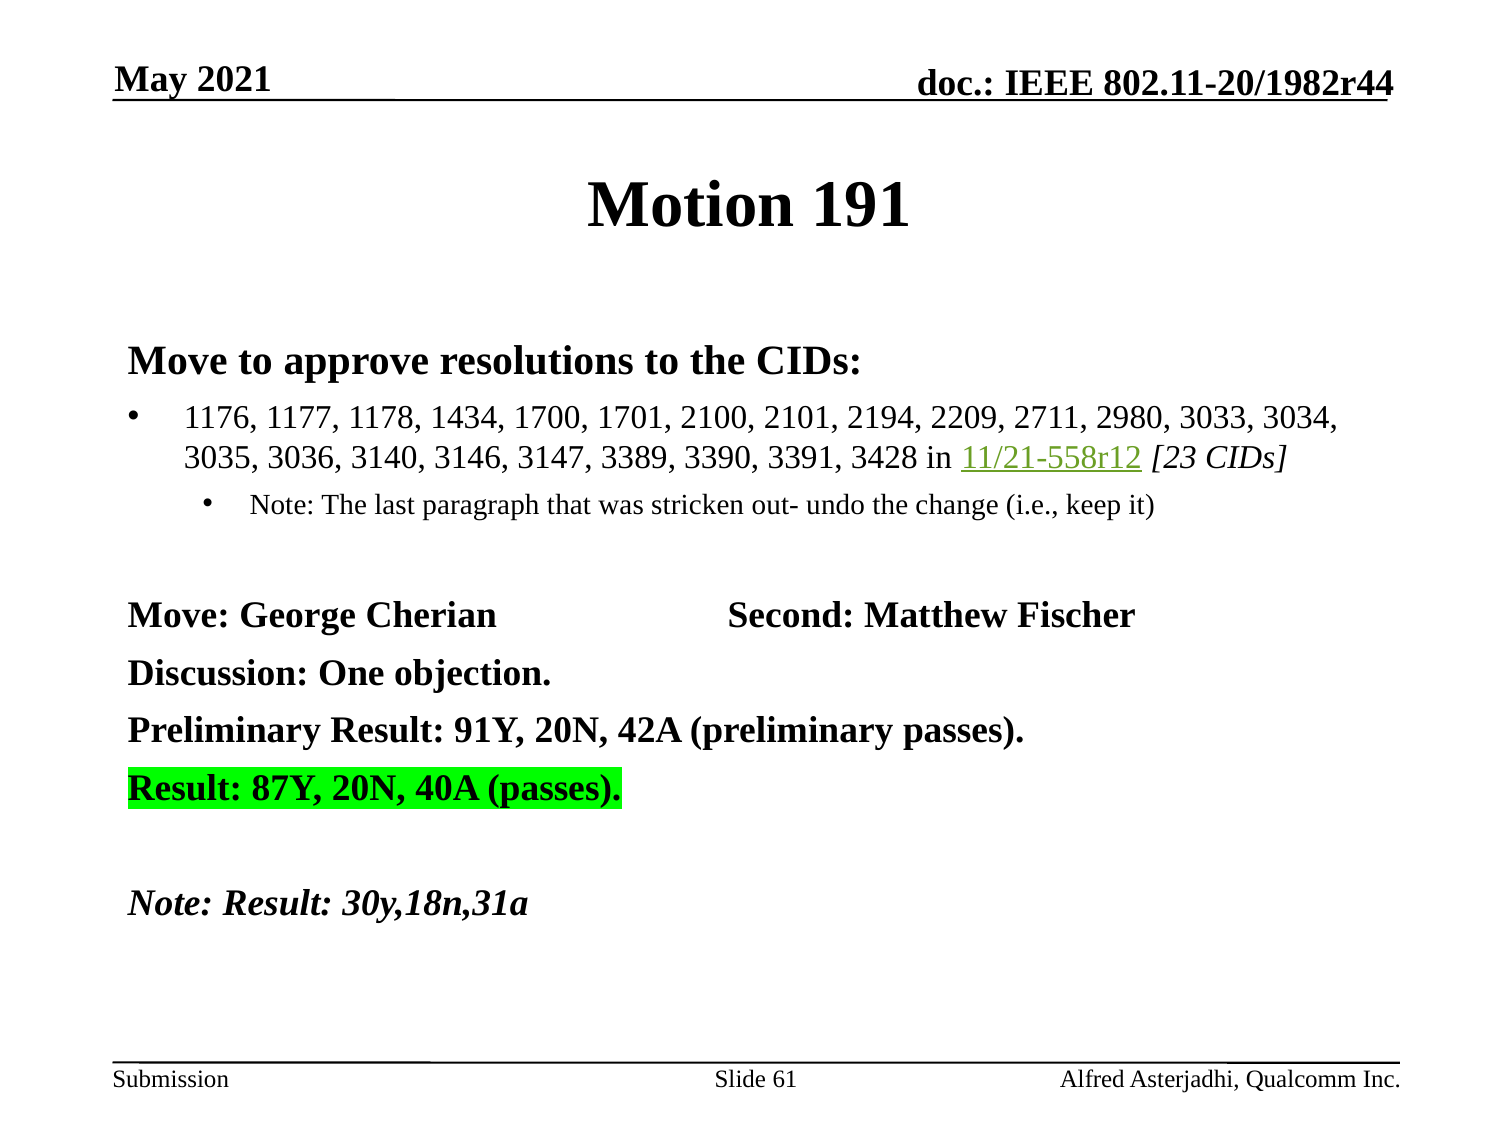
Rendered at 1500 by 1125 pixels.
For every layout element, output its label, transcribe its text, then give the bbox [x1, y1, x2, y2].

title Motion 191 [112, 112, 1388, 288]
footer Alfred Asterjadhi, Qualcomm Inc. [878, 1061, 1402, 1093]
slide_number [114, 54, 423, 100]
slide_number Slide 61 [712, 1061, 800, 1123]
list Move to approve resolutions to the CIDs: 1176, 1177, 1178, 1434, 1700, 1701, 2100, 2101, 2194, 2209, 2711, 2980, 3033, 3034, 3035, 3036, 3140, 3146, 3147, 3389, 3390, 3391, 3428 in 11/21-558r12 [23 CIDs] Note: The last paragraph that was stricken out- undo the change (i.e., keep it) Move: George Cherian Second: Matthew Fischer Discussion: One objection. Preliminary Result: 91Y, 20N, 42A (preliminary passes). Result: 87Y, 20N, 40A (passes). Note: Result: 30y,18n,31a [112, 324, 1388, 1000]
